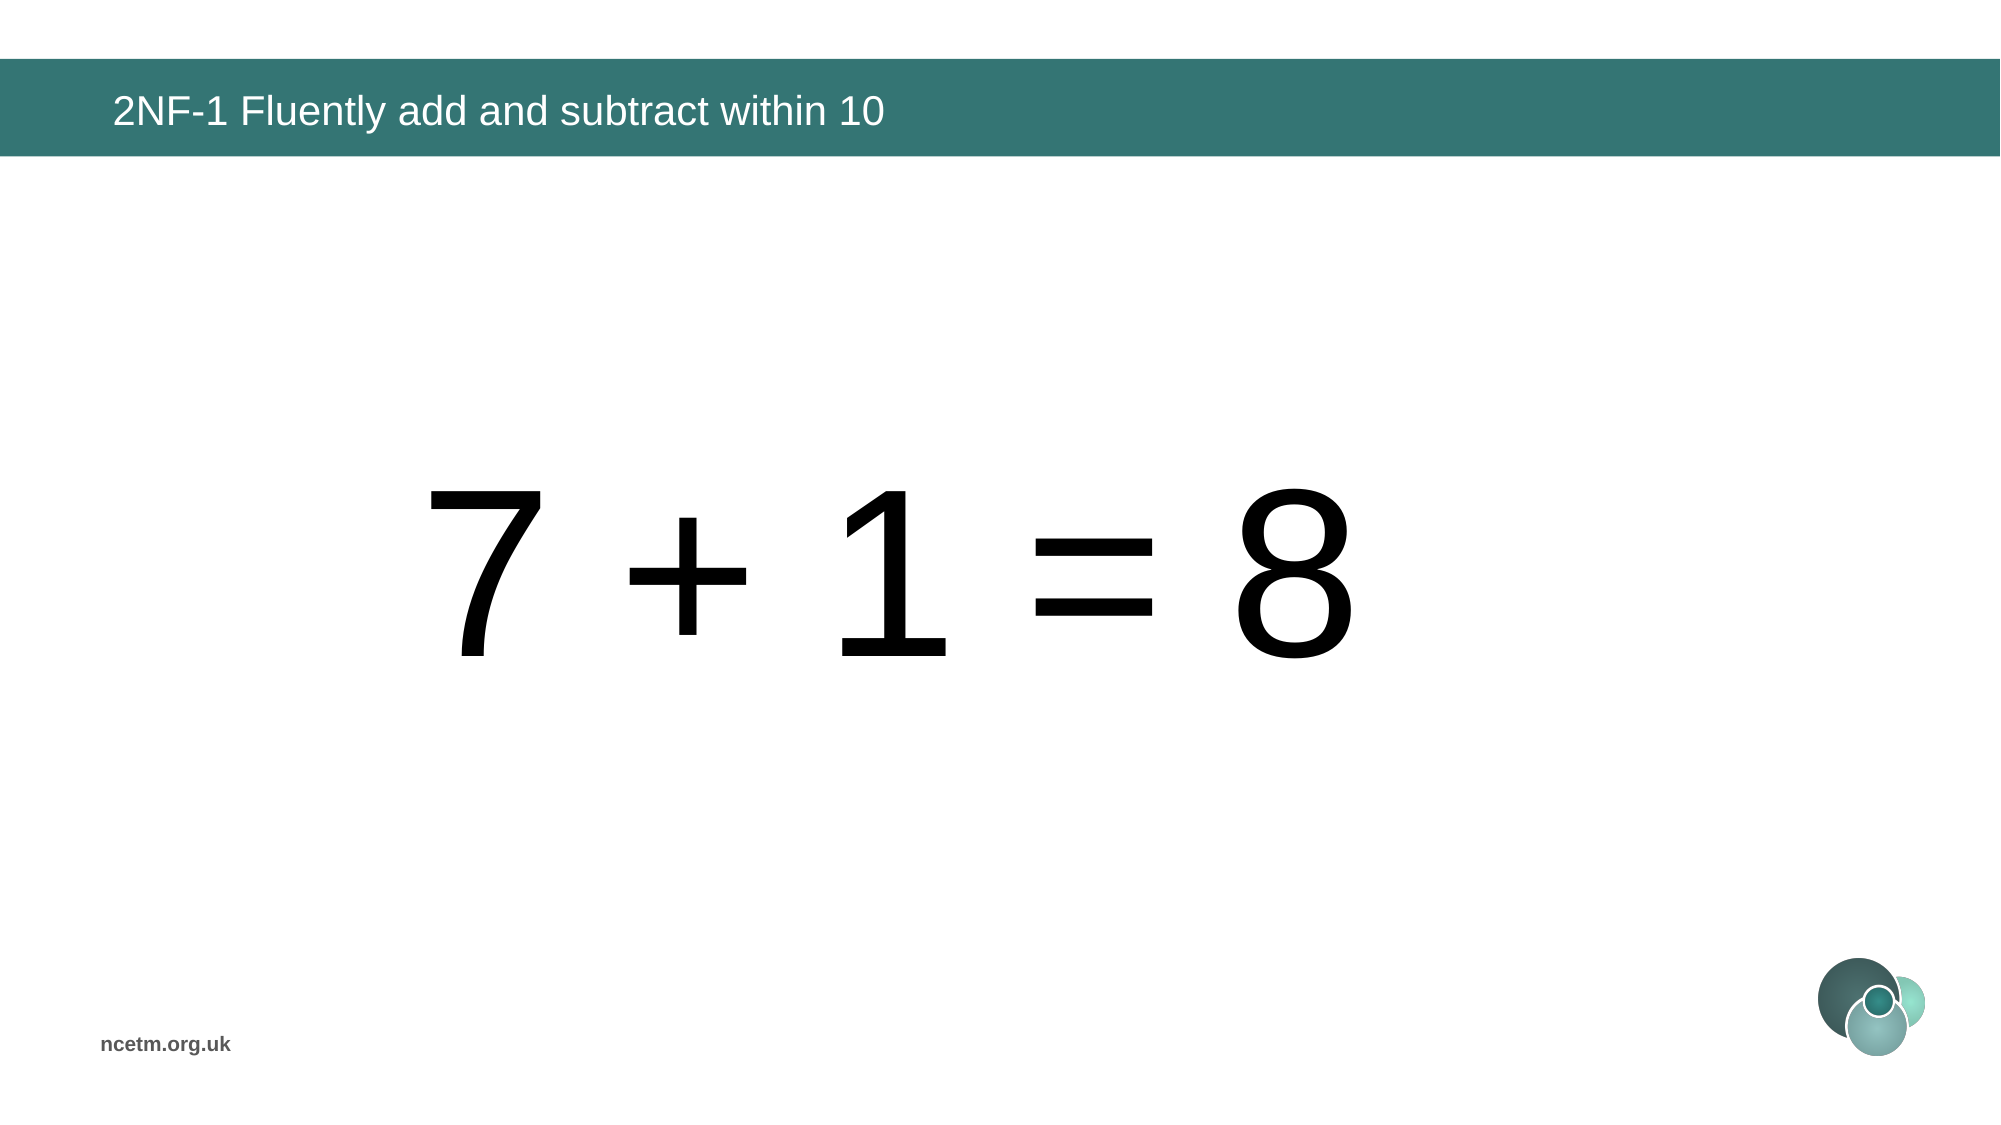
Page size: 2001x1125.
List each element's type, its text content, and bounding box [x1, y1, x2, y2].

title 2NF-1 Fluently add and subtract within 10 [97, 76, 1945, 147]
picture [1818, 958, 1925, 1056]
text_box 8 [1213, 409, 1377, 712]
text_box 7 + 1 = [404, 409, 1213, 712]
